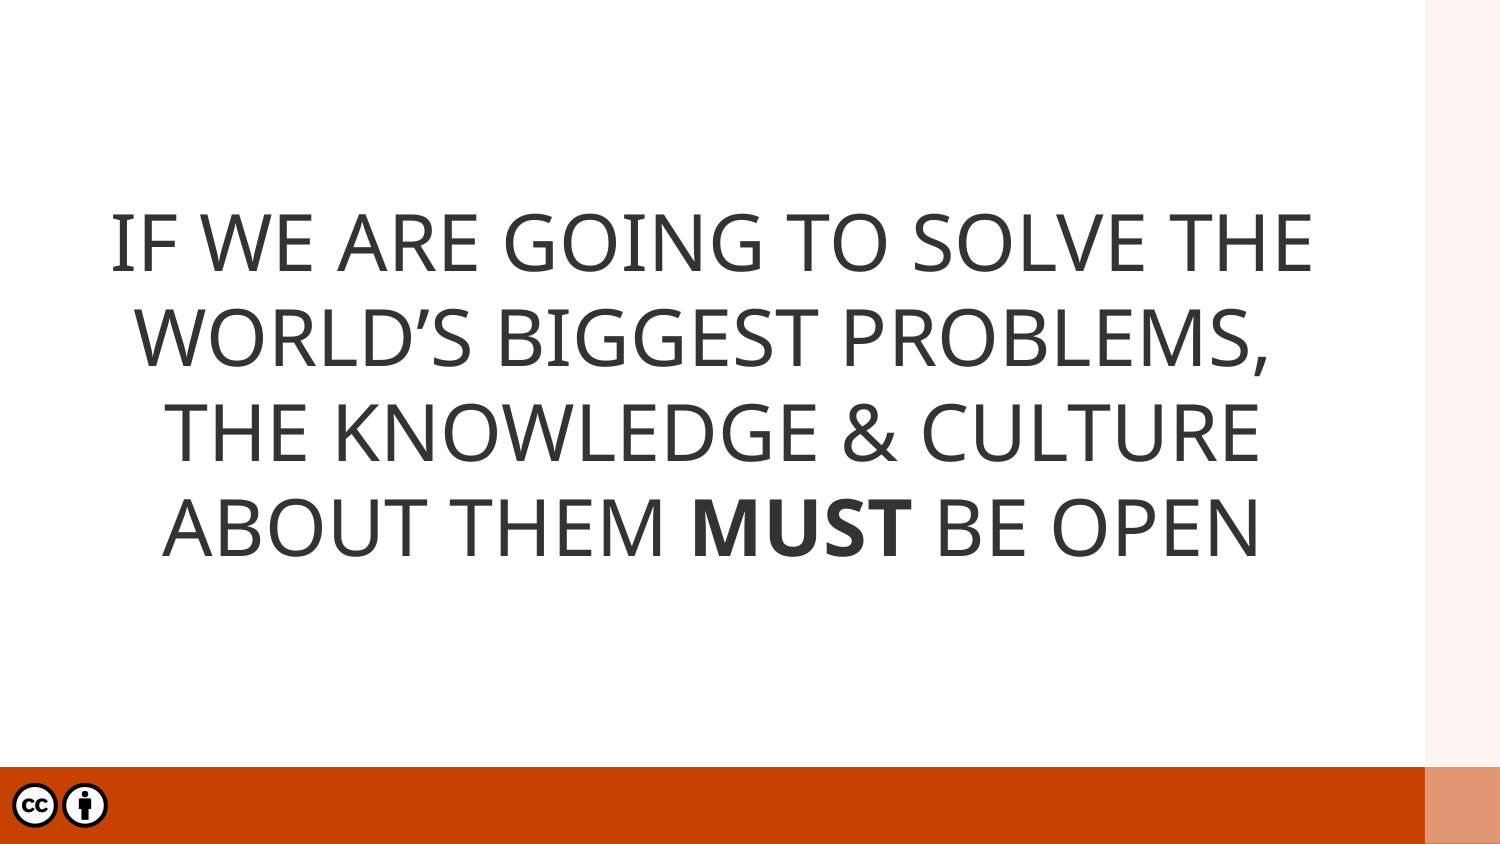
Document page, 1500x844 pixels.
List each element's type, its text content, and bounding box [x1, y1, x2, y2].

picture [62, 783, 108, 828]
title IF WE ARE GOING TO SOLVE THE WORLD’S BIGGEST PROBLEMS, THE KNOWLEDGE & CULTURE ABOUT THEM MUST BE OPEN [80, 0, 1347, 765]
picture [12, 783, 58, 828]
